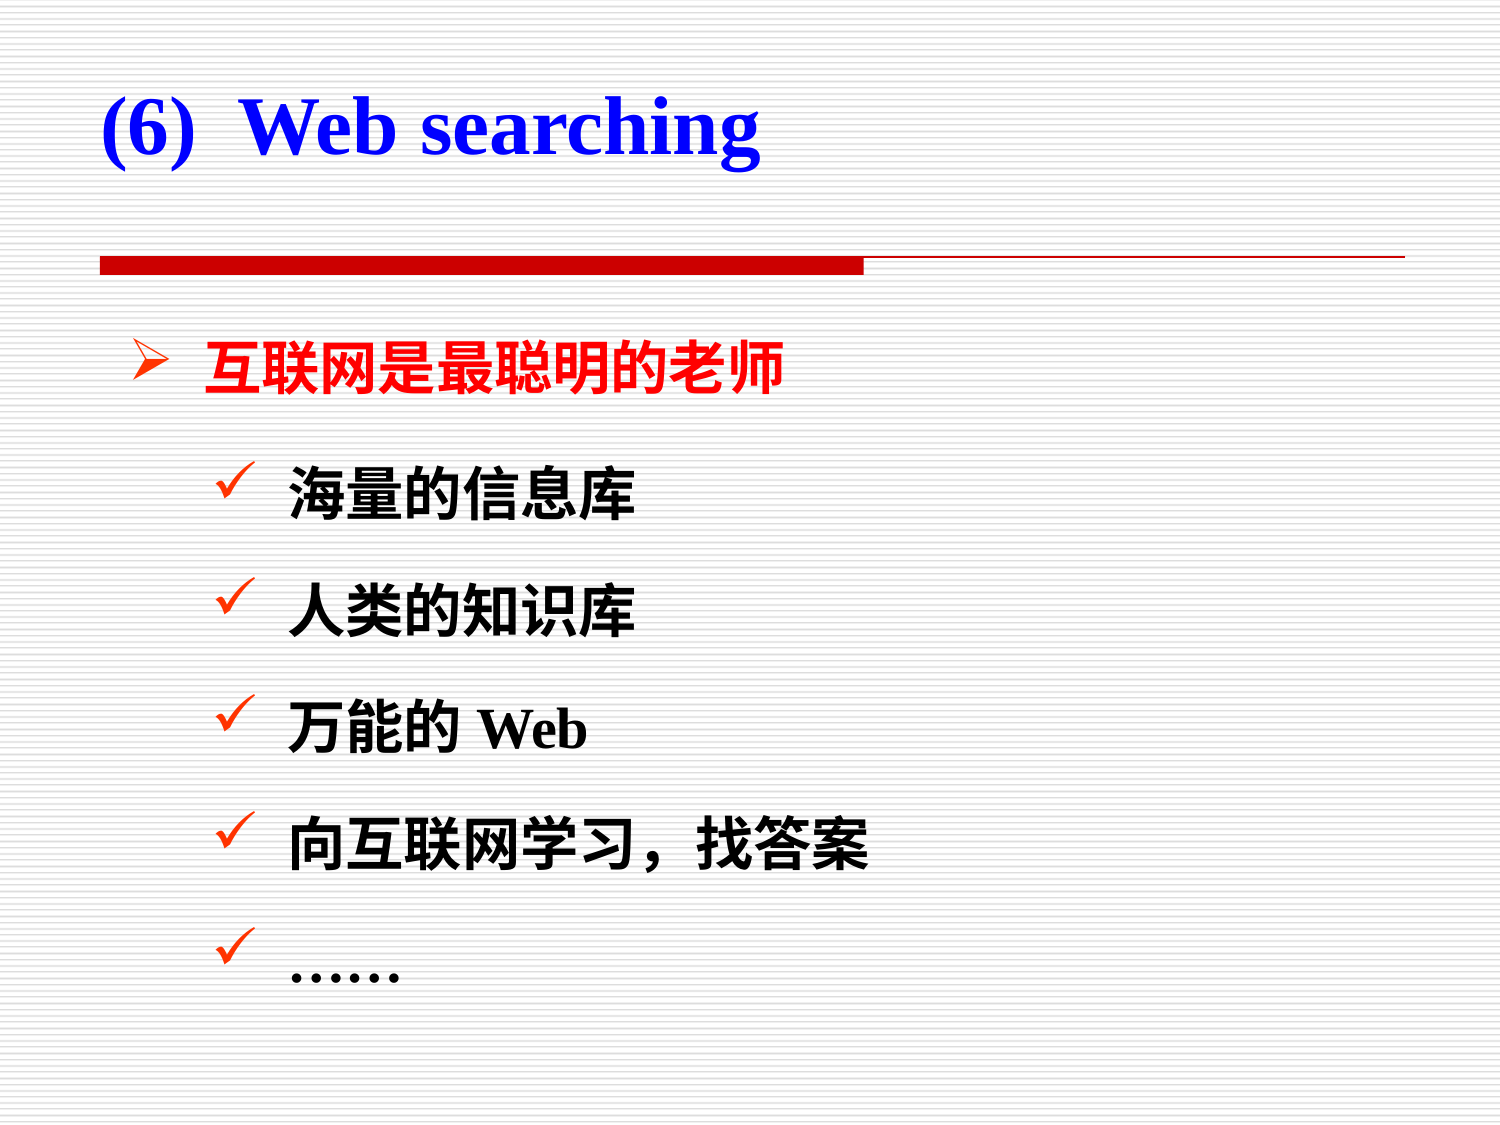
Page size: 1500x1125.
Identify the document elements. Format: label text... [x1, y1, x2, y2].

picture [0, 0, 1500, 1125]
text_box (6) Web searching [85, 75, 1373, 181]
text_box 互联网是最聪明的老师 [113, 289, 801, 409]
text_box 海量的信息库 人类的知识库 万能的Web 向互联网学习，找答案 …… [196, 415, 1474, 1050]
